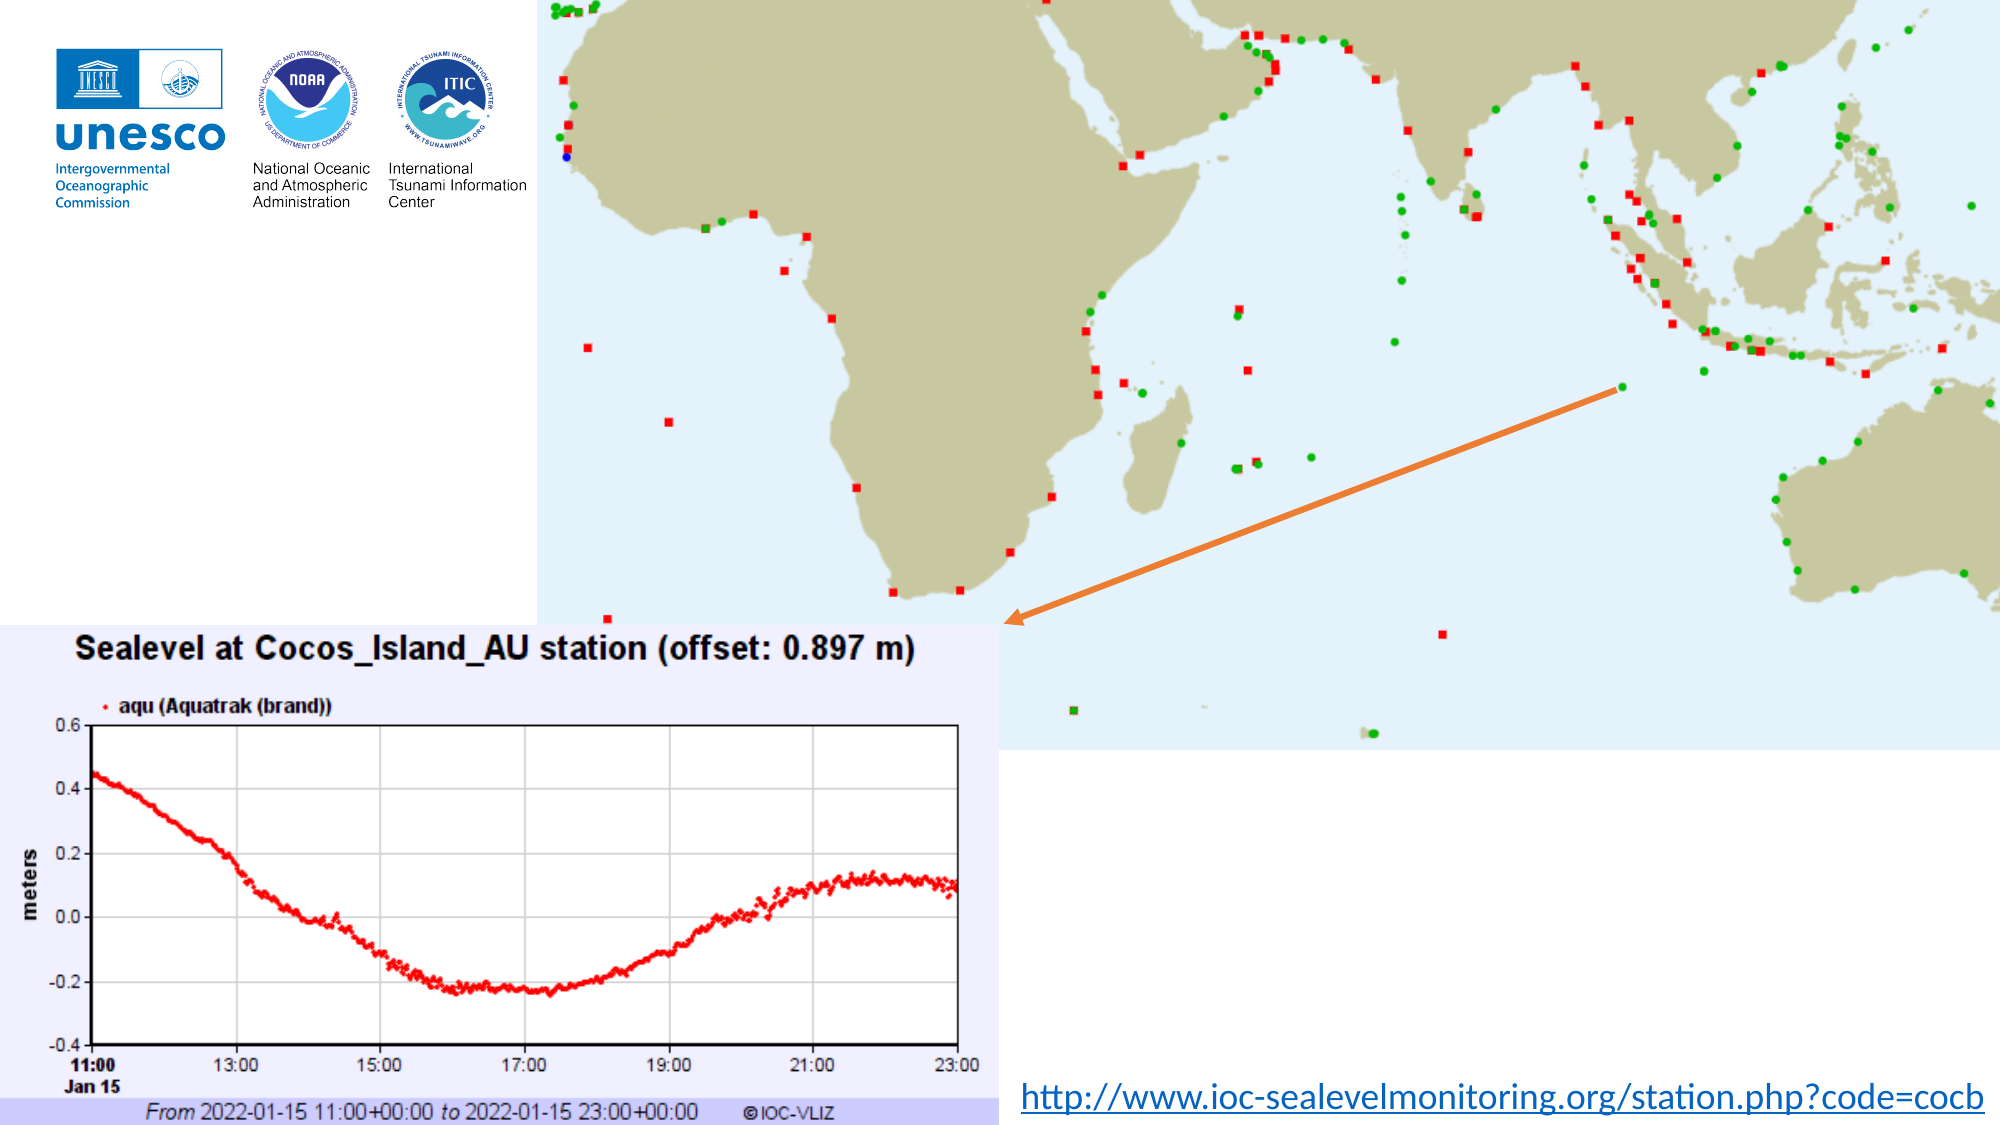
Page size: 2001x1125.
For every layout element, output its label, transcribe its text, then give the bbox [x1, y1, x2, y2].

text_box http://www.ioc-sealevelmonitoring.org/station.php?code=cocb [999, 1064, 2000, 1125]
picture [0, 0, 2000, 1125]
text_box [1003, 389, 1617, 624]
picture [43, 35, 527, 221]
